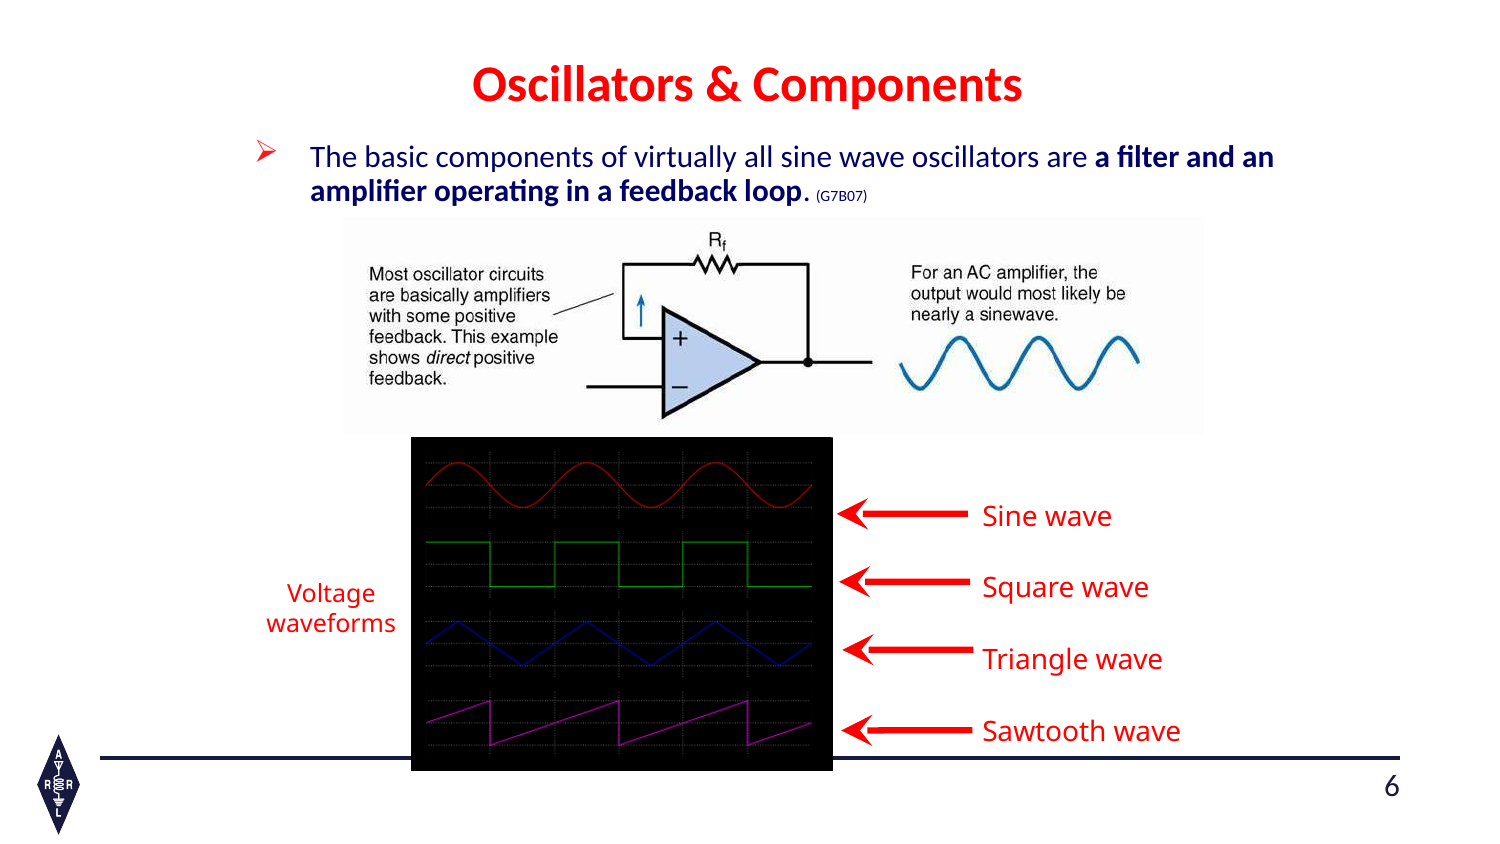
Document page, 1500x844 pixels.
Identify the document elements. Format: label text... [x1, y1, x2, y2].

text_box [841, 720, 862, 741]
picture [343, 217, 1204, 434]
text_box Voltage waveforms [248, 571, 411, 643]
title Oscillators & Components [216, 43, 1280, 118]
text_box [836, 503, 858, 525]
text_box [838, 571, 860, 593]
text_box Sine wave Square wave Triangle wave Sawtooth wave [971, 463, 1208, 753]
picture [411, 437, 833, 771]
text_box [842, 639, 864, 661]
text_box The basic components of virtually all sine wave oscillators are a filter and an amplifier operating in a feedback loop. (G7B07) [239, 132, 1303, 743]
slide_number 6 [1302, 761, 1400, 807]
picture [37, 734, 80, 835]
